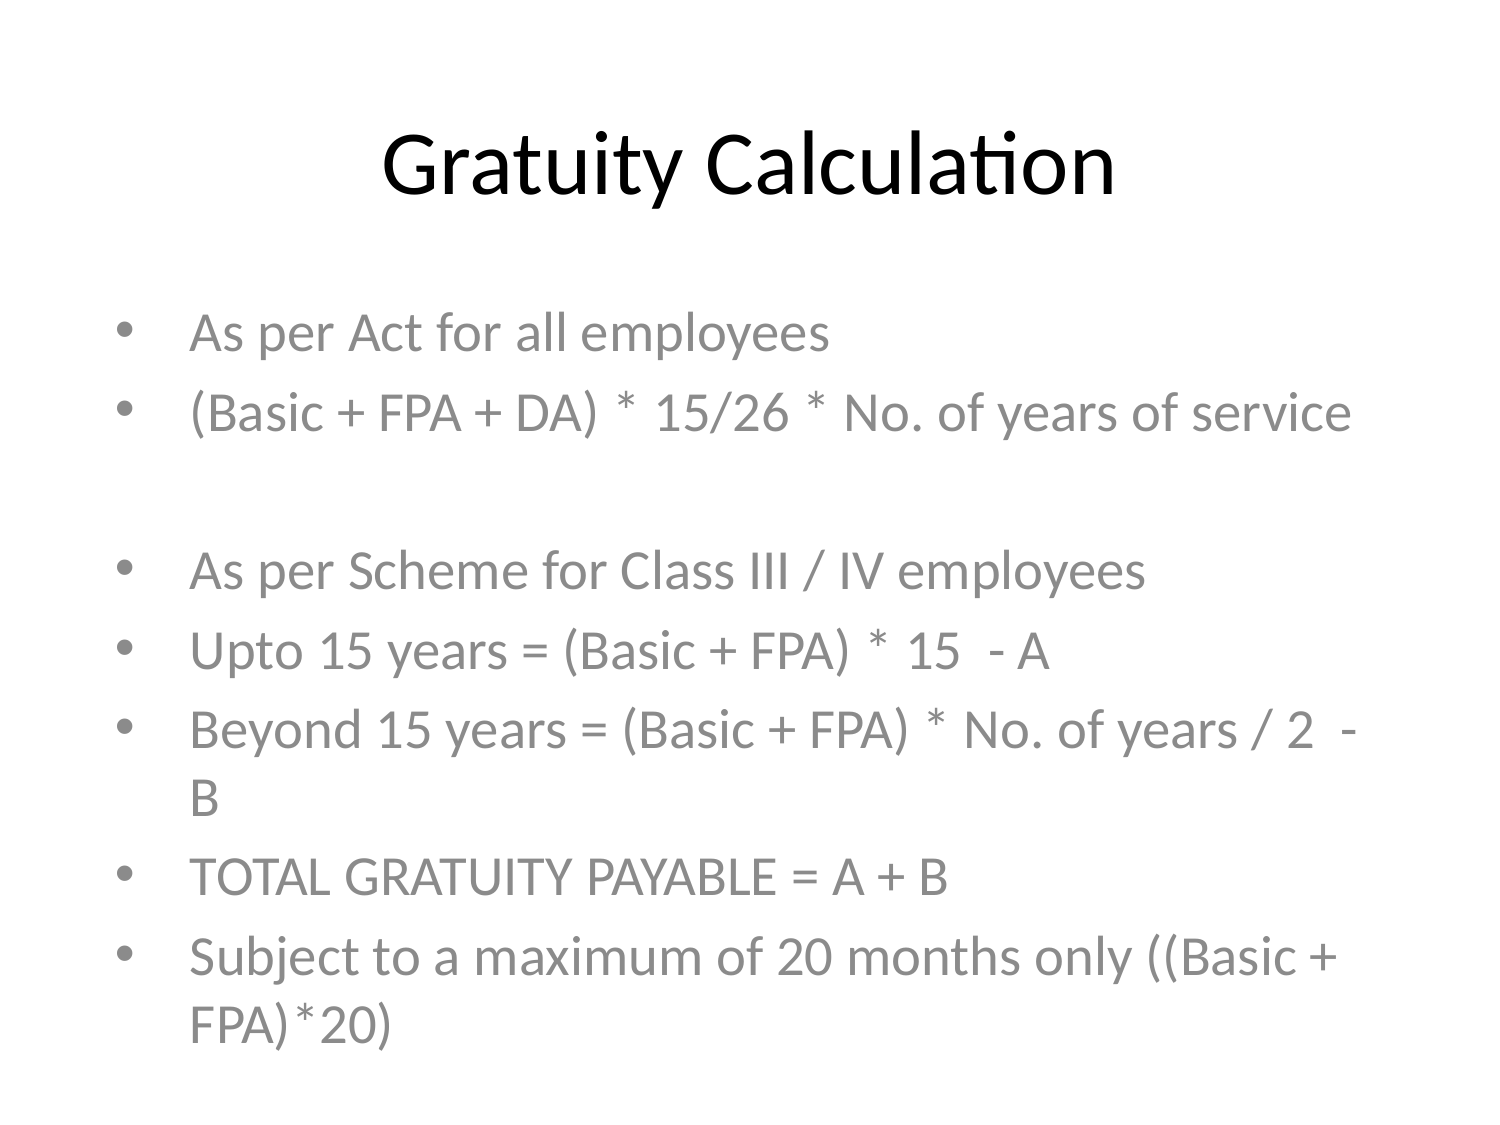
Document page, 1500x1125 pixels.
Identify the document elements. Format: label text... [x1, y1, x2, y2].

title Gratuity Calculation [112, 37, 1388, 279]
text_box [74, 249, 1350, 988]
subtitle As per Act for all employees (Basic + FPA + DA) * 15/26 * No. of years of service As per Scheme for Class III / IV employees Upto 15 years = (Basic + FPA) * 15 - A Beyond 15 years = (Basic + FPA) * No. of years / 2 - B TOTAL GRATUITY PAYABLE = A + B Subject to a maximum of 20 months only ((Basic + FPA)*20) [99, 287, 1413, 1063]
